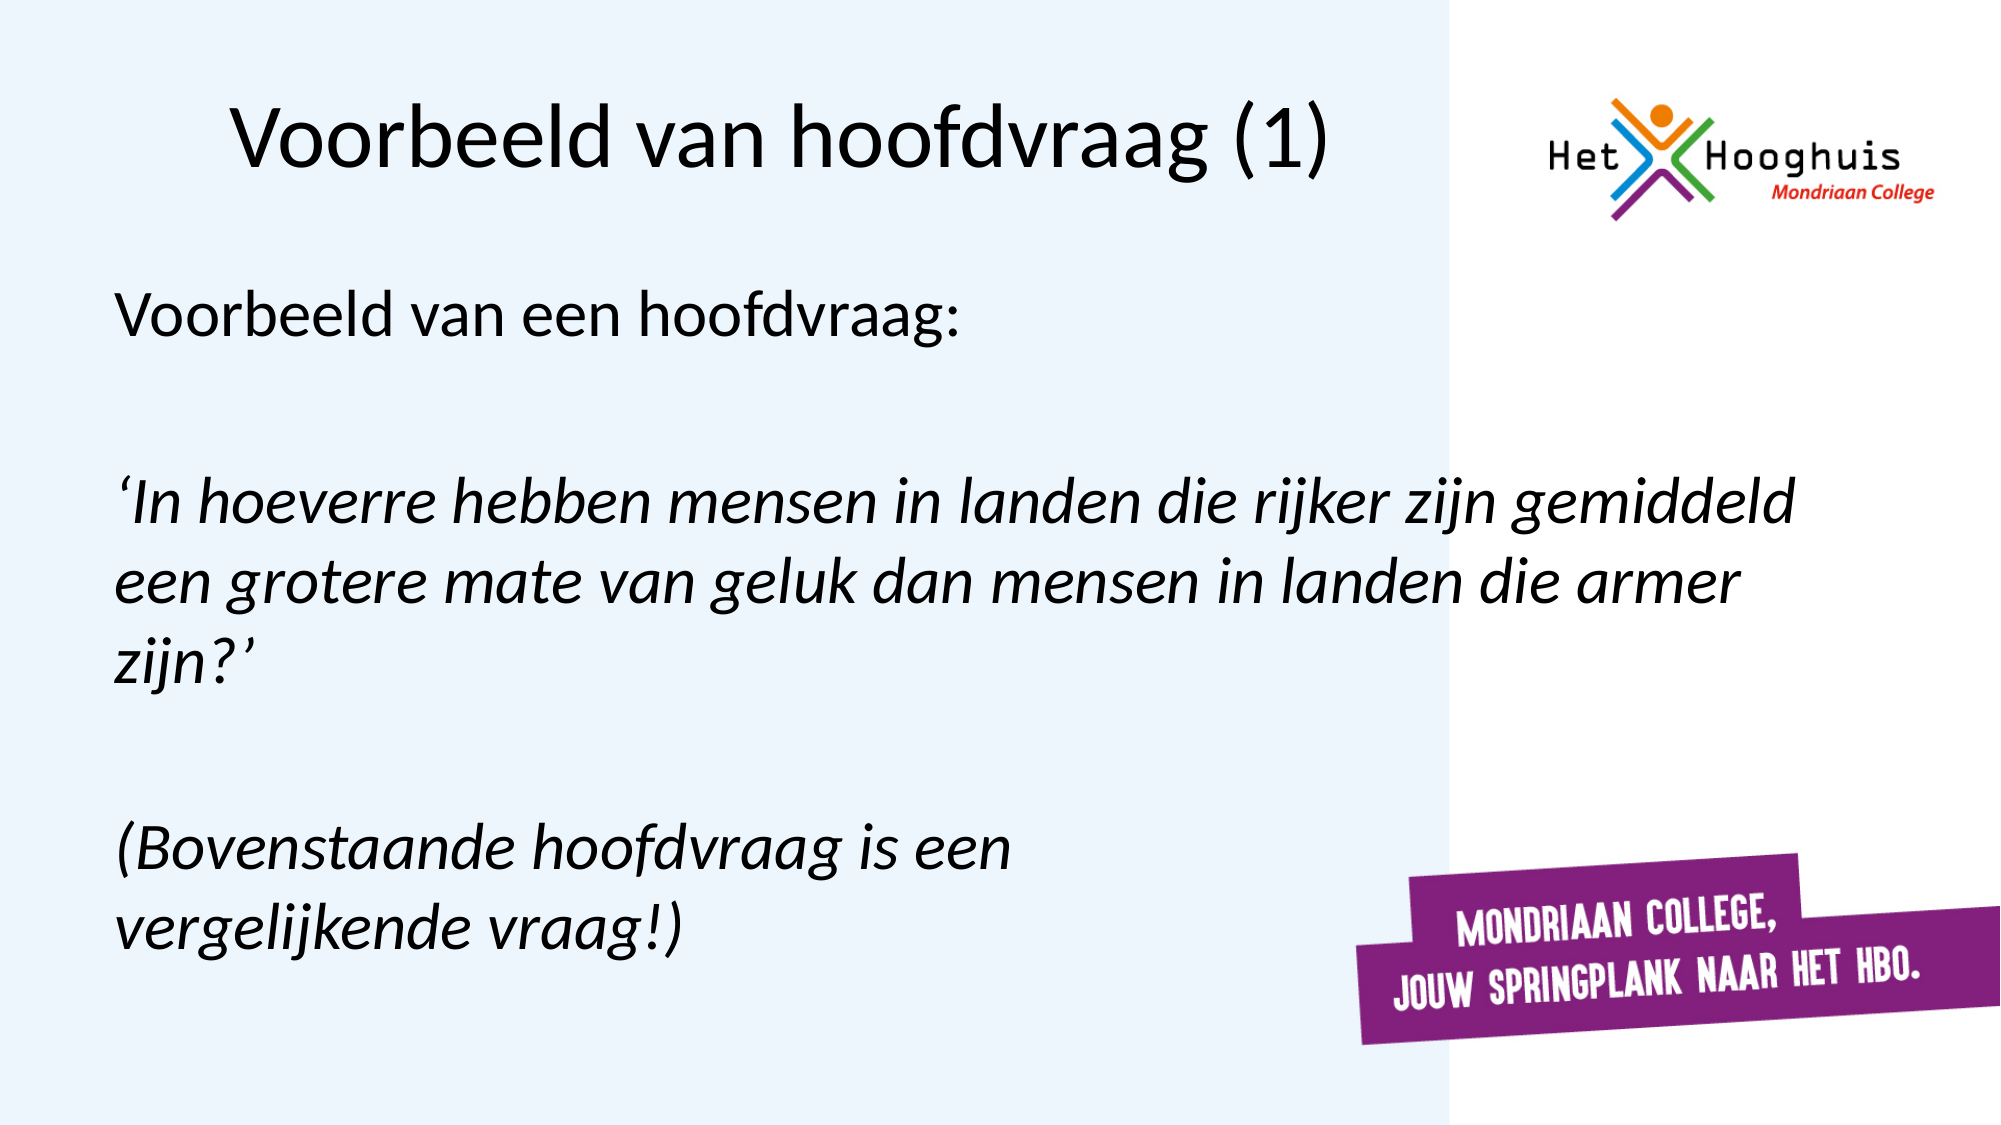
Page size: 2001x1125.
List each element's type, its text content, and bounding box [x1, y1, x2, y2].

list Voorbeeld van een hoofdvraag: ‘In hoeverre hebben mensen in landen die rijker zijn gemiddeld een grotere mate van geluk dan mensen in landen die armer zijn?’ (Bovenstaande hoofdvraag is een vergelijkende vraag!) [99, 262, 1900, 1005]
picture [0, 0, 2000, 1125]
title Voorbeeld van hoofdvraag (1) [0, 37, 1682, 225]
